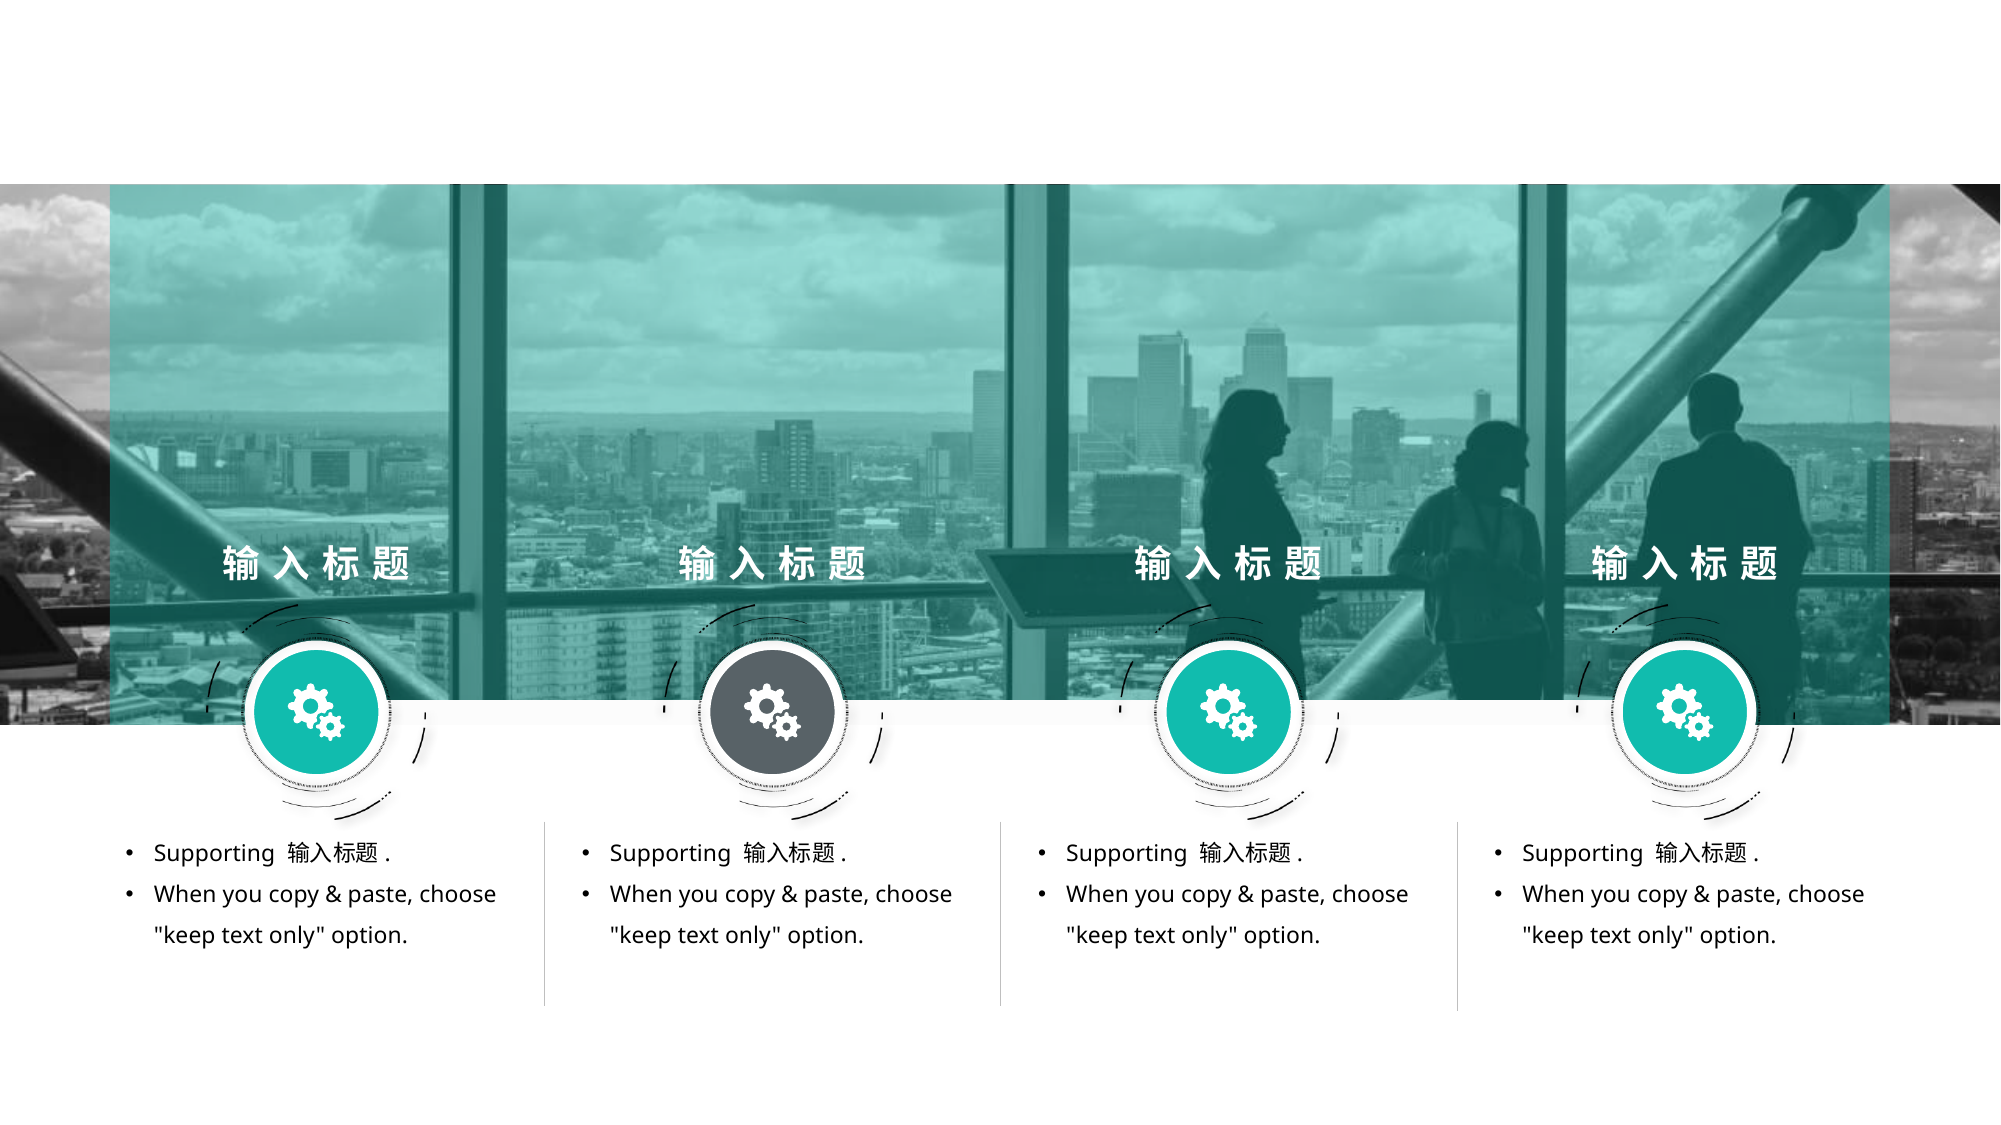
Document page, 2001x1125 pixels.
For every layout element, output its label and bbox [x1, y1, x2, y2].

text_box [0, 184, 2000, 1012]
